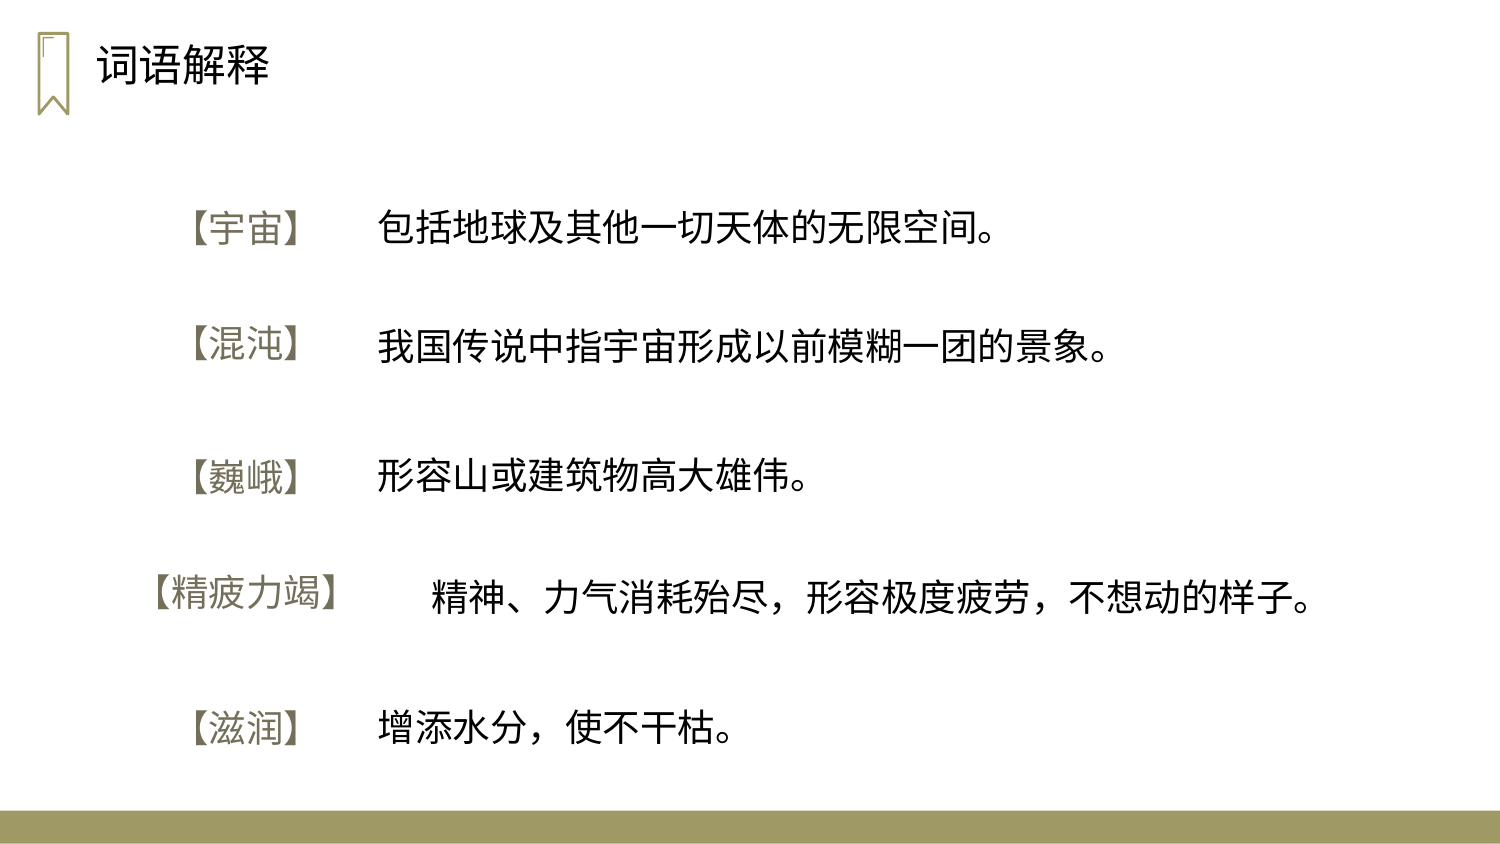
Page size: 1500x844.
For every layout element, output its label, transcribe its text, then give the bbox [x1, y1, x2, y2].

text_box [82, 554, 1399, 623]
text_box 词语解释 [83, 32, 282, 96]
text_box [82, 305, 1346, 371]
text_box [82, 675, 1346, 753]
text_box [82, 424, 1346, 501]
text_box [82, 175, 1346, 252]
